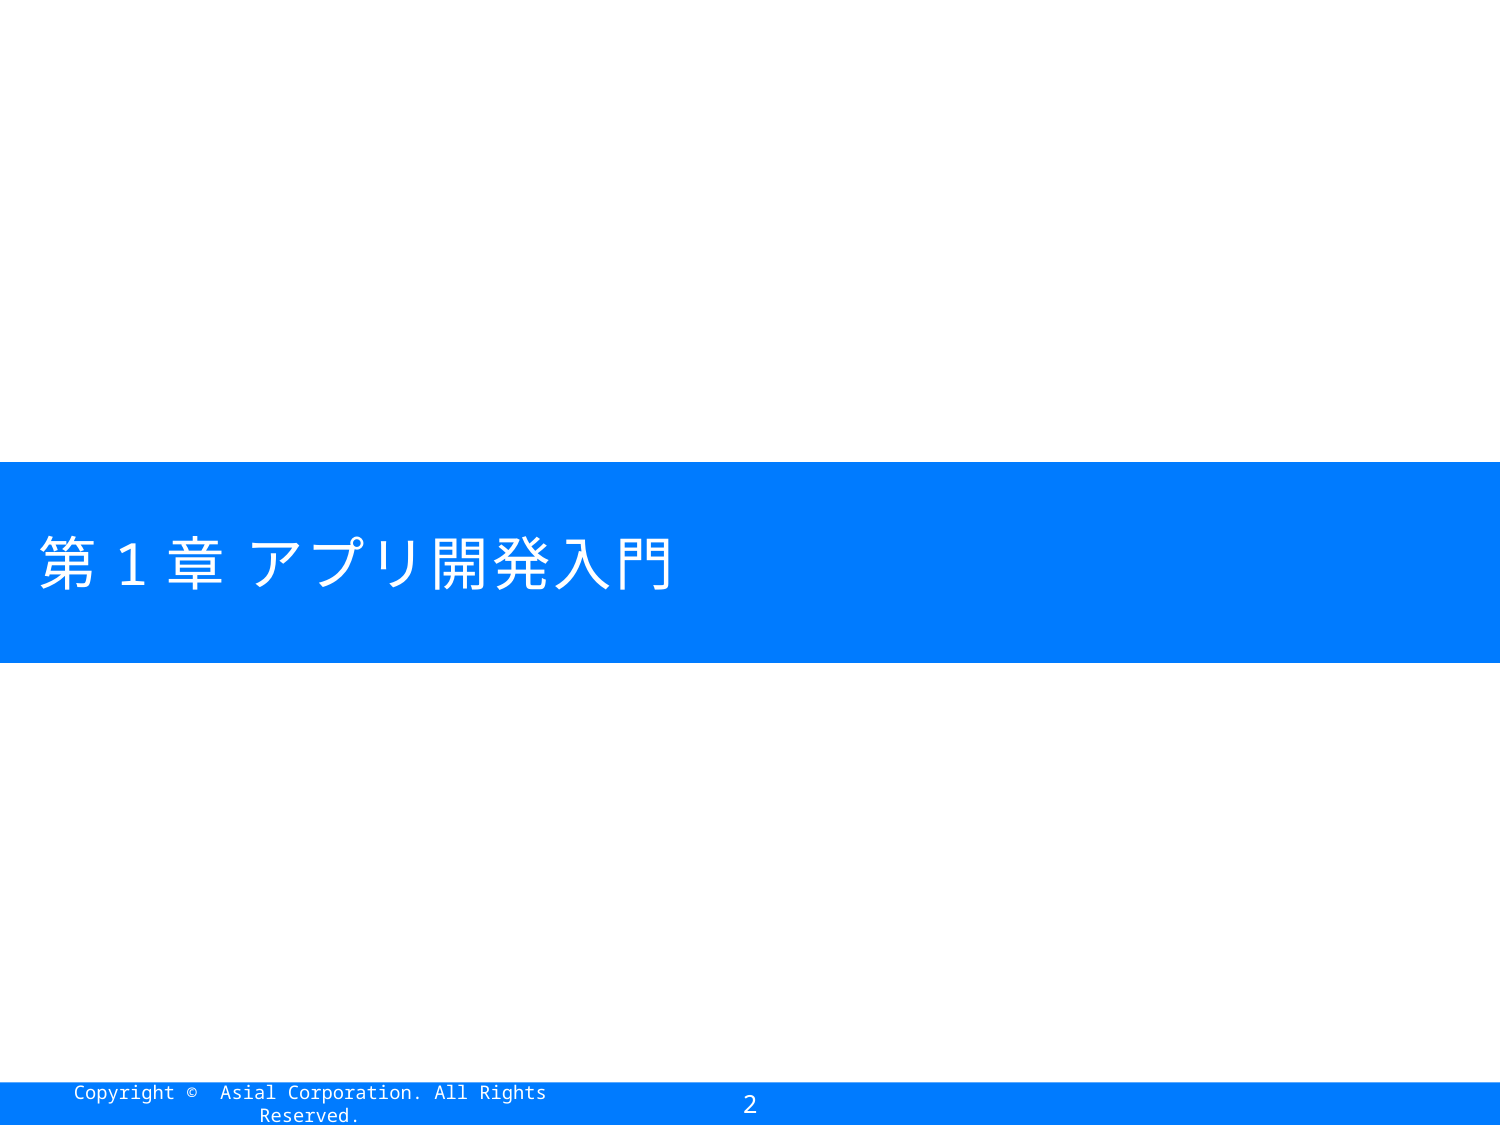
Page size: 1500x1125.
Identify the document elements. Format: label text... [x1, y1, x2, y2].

slide_number 2 [581, 1075, 919, 1125]
title 第1章 アプリ開発入門 [23, 462, 1500, 663]
